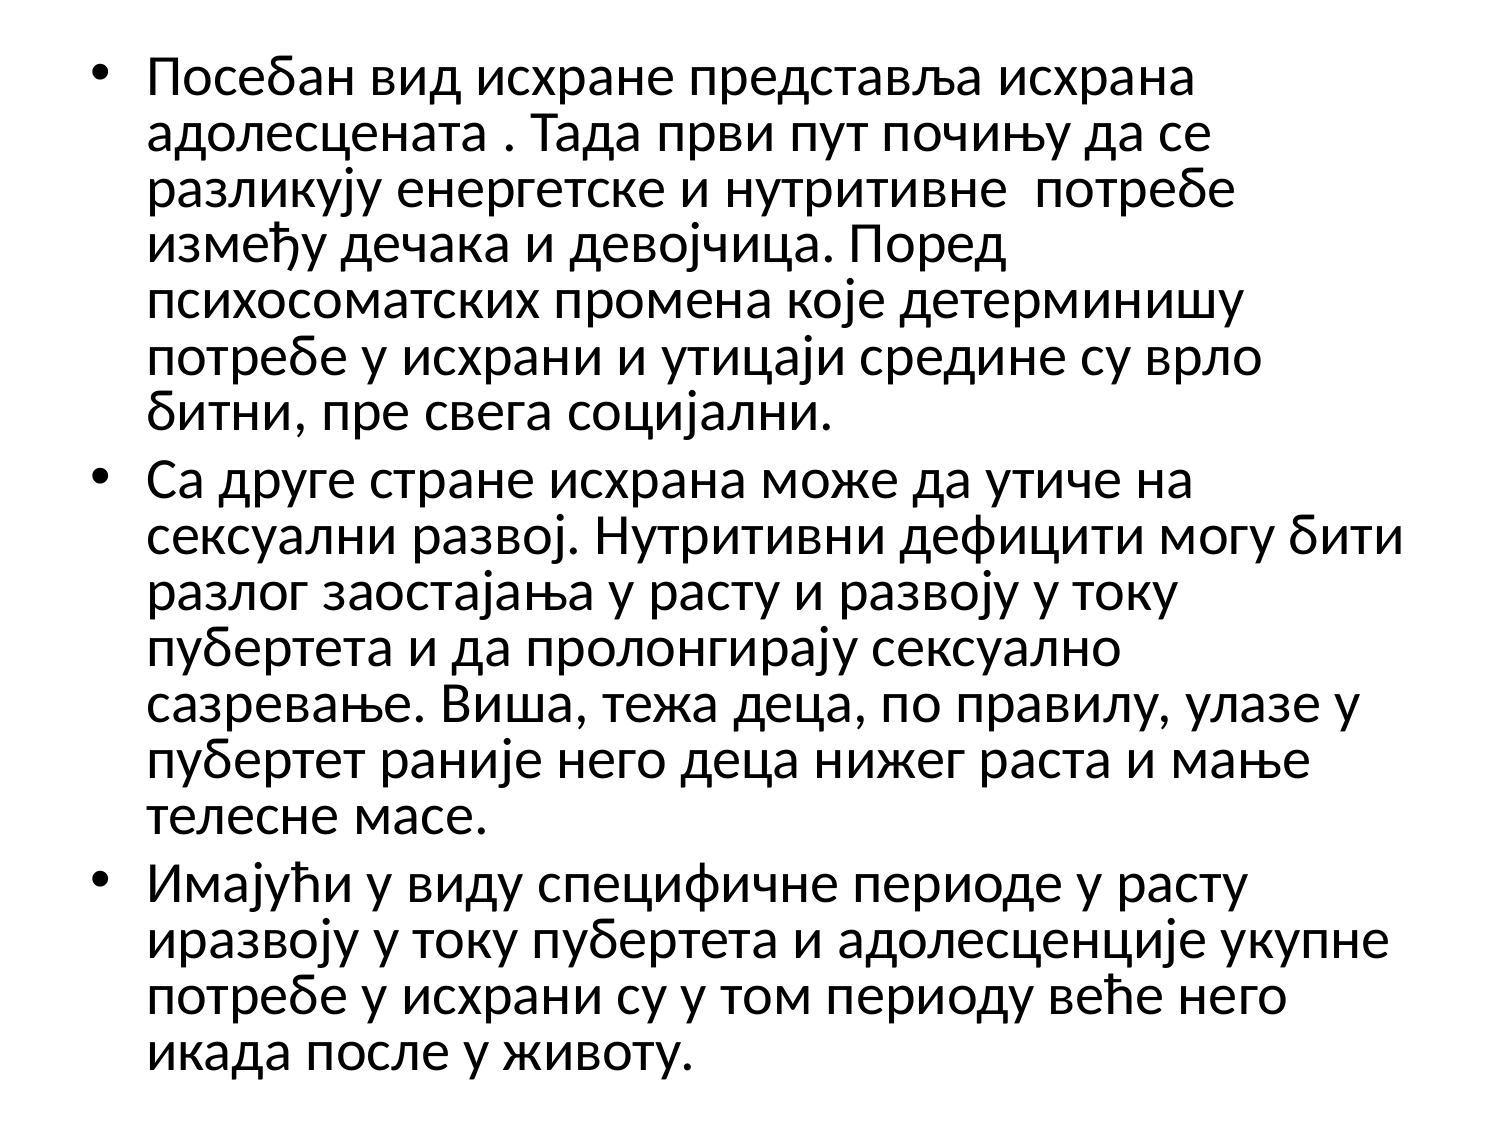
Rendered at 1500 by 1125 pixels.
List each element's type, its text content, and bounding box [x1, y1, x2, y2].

list Посебан вид исхране представља исхрана адолесцената . Тада први пут почињу да се разликују енергетске и нутритивне потребе између дечака и девојчица. Поред психосоматских промена које детерминишу потребе у исхрани и утицаји средине су врло битни, пре свега социјални. Са друге стране исхрана може да утиче на сексуални развој. Нутритивни дефицити могу бити разлог заостајања у расту и развоју у току пубертета и да пролонгирају сексуално сазревање. Виша, тежа деца, по правилу, улазе у пубертет раније него деца нижег раста и мање телесне масе. Имајући у виду специфичне периоде у расту иразвоју у току пубертета и адолесценције укупне потребе у исхрани су у том периоду веће него икада после у животу. [75, 42, 1425, 1005]
